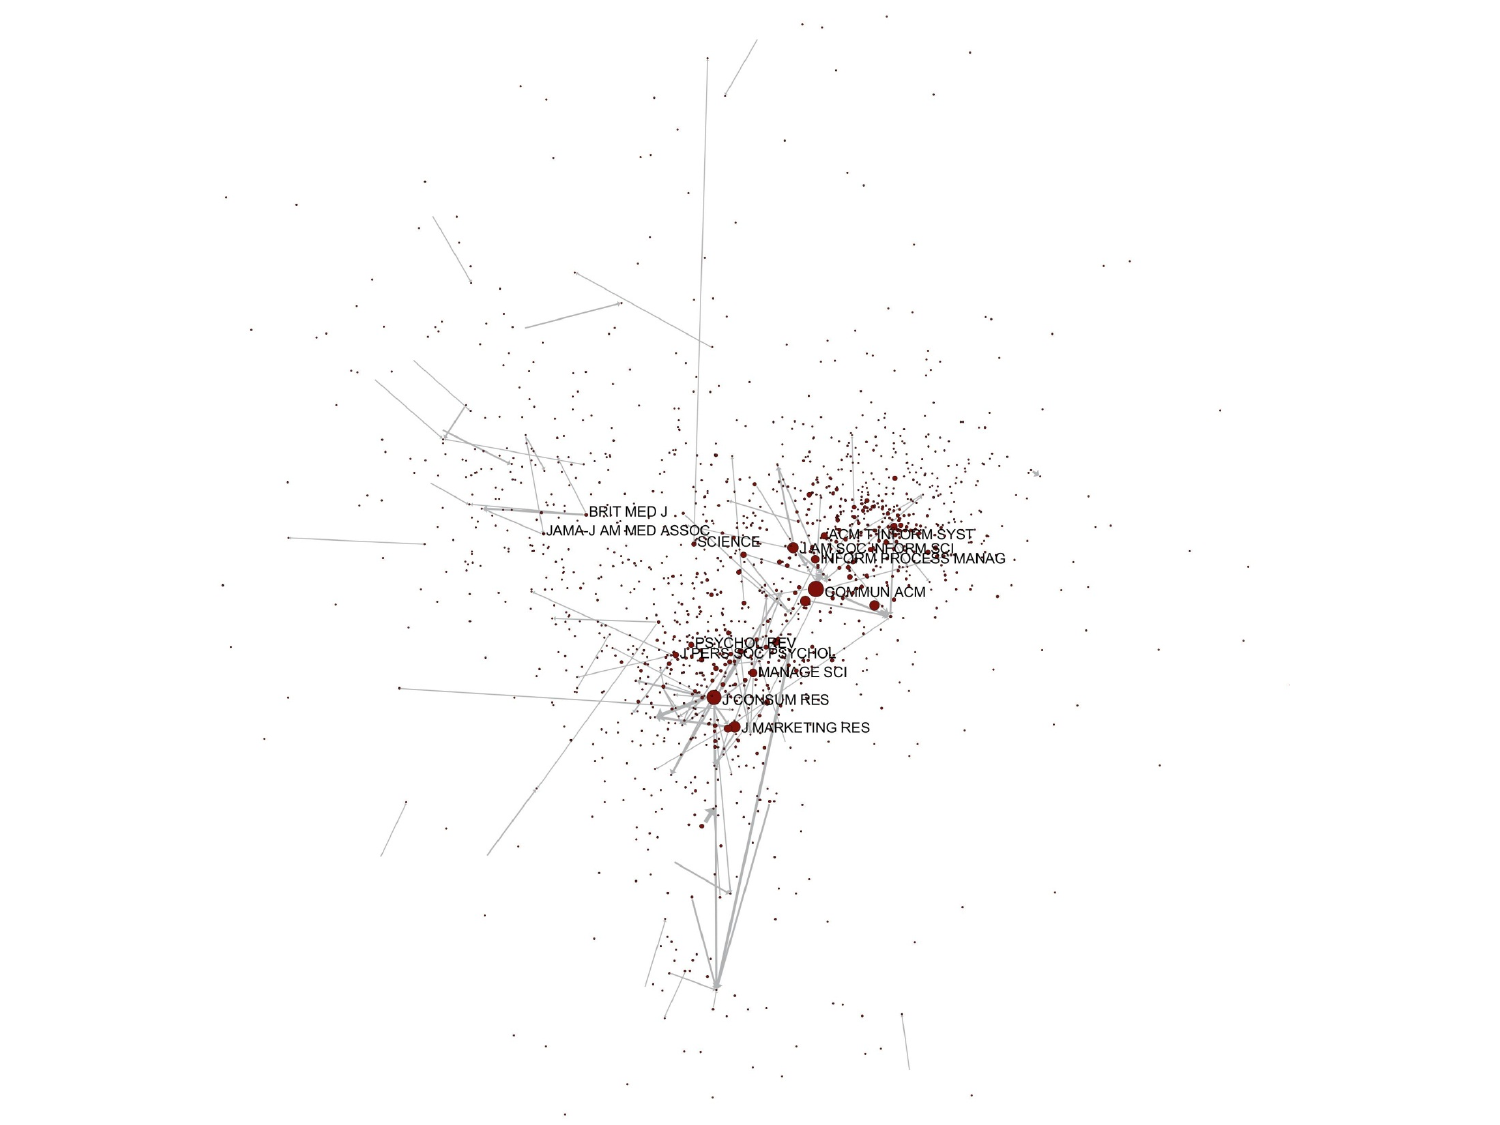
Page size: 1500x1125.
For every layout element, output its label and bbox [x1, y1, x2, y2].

picture [199, 8, 1290, 1125]
